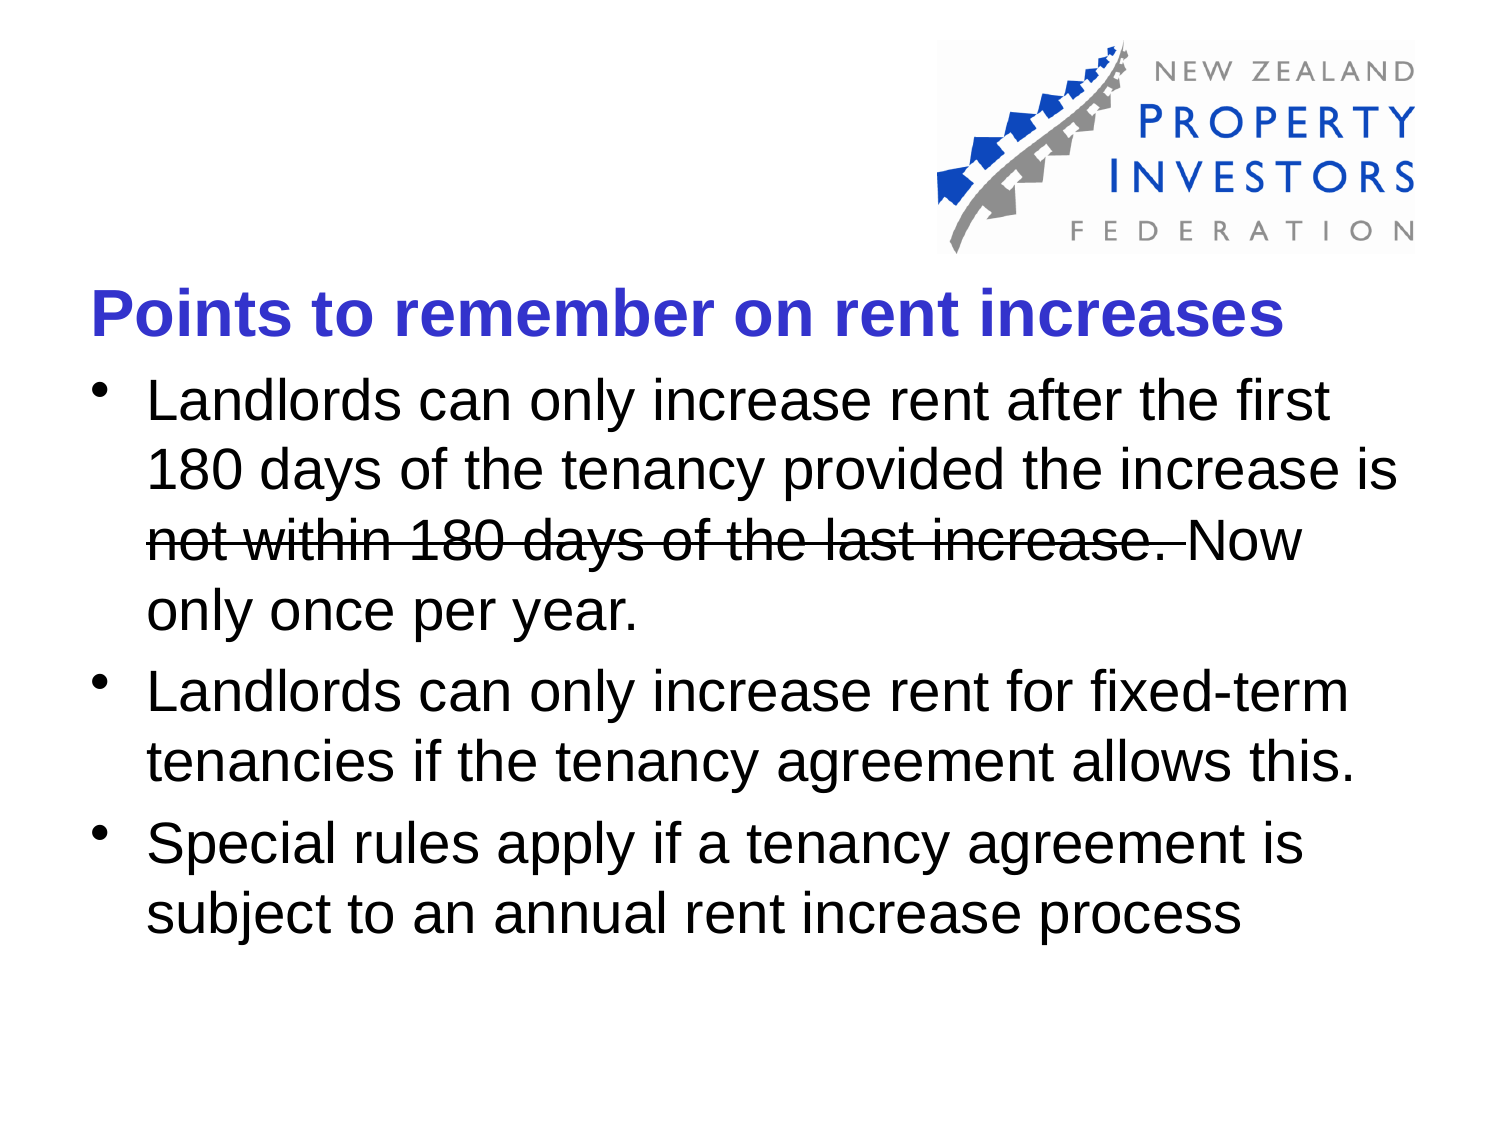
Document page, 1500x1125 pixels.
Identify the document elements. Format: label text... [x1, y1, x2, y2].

list Points to remember on rent increases Landlords can only increase rent after the first 180 days of the tenancy provided the increase is not within 180 days of the last increase. Now only once per year. Landlords can only increase rent for fixed-term tenancies if the tenancy agreement allows this. Special rules apply if a tenancy agreement is subject to an annual rent increase process [74, 262, 1426, 1006]
picture [936, 40, 1416, 254]
